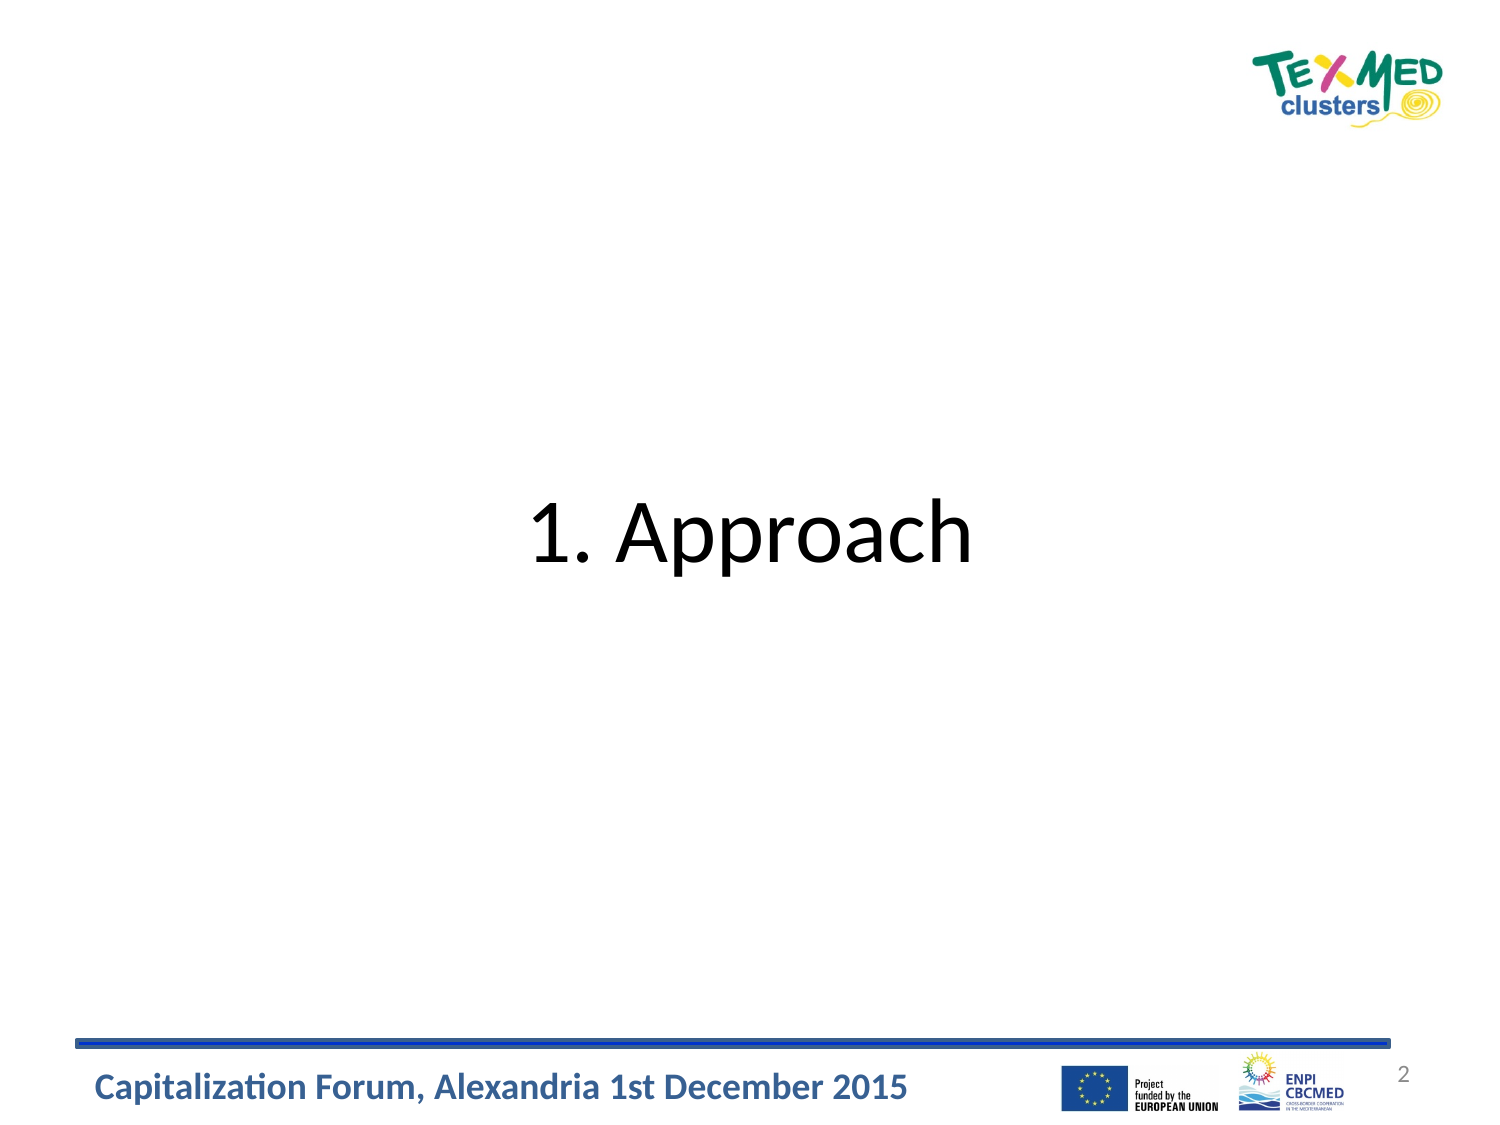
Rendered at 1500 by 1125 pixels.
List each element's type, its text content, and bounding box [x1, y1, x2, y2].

slide_number 2 [1074, 1042, 1425, 1103]
title 1. Approach [75, 432, 1425, 621]
picture [1238, 1051, 1344, 1111]
picture [1245, 42, 1447, 134]
text_box [75, 1038, 1391, 1049]
picture [1060, 1065, 1219, 1112]
text_box Capitalization Forum, Alexandria 1st December 2015 [79, 1054, 925, 1115]
